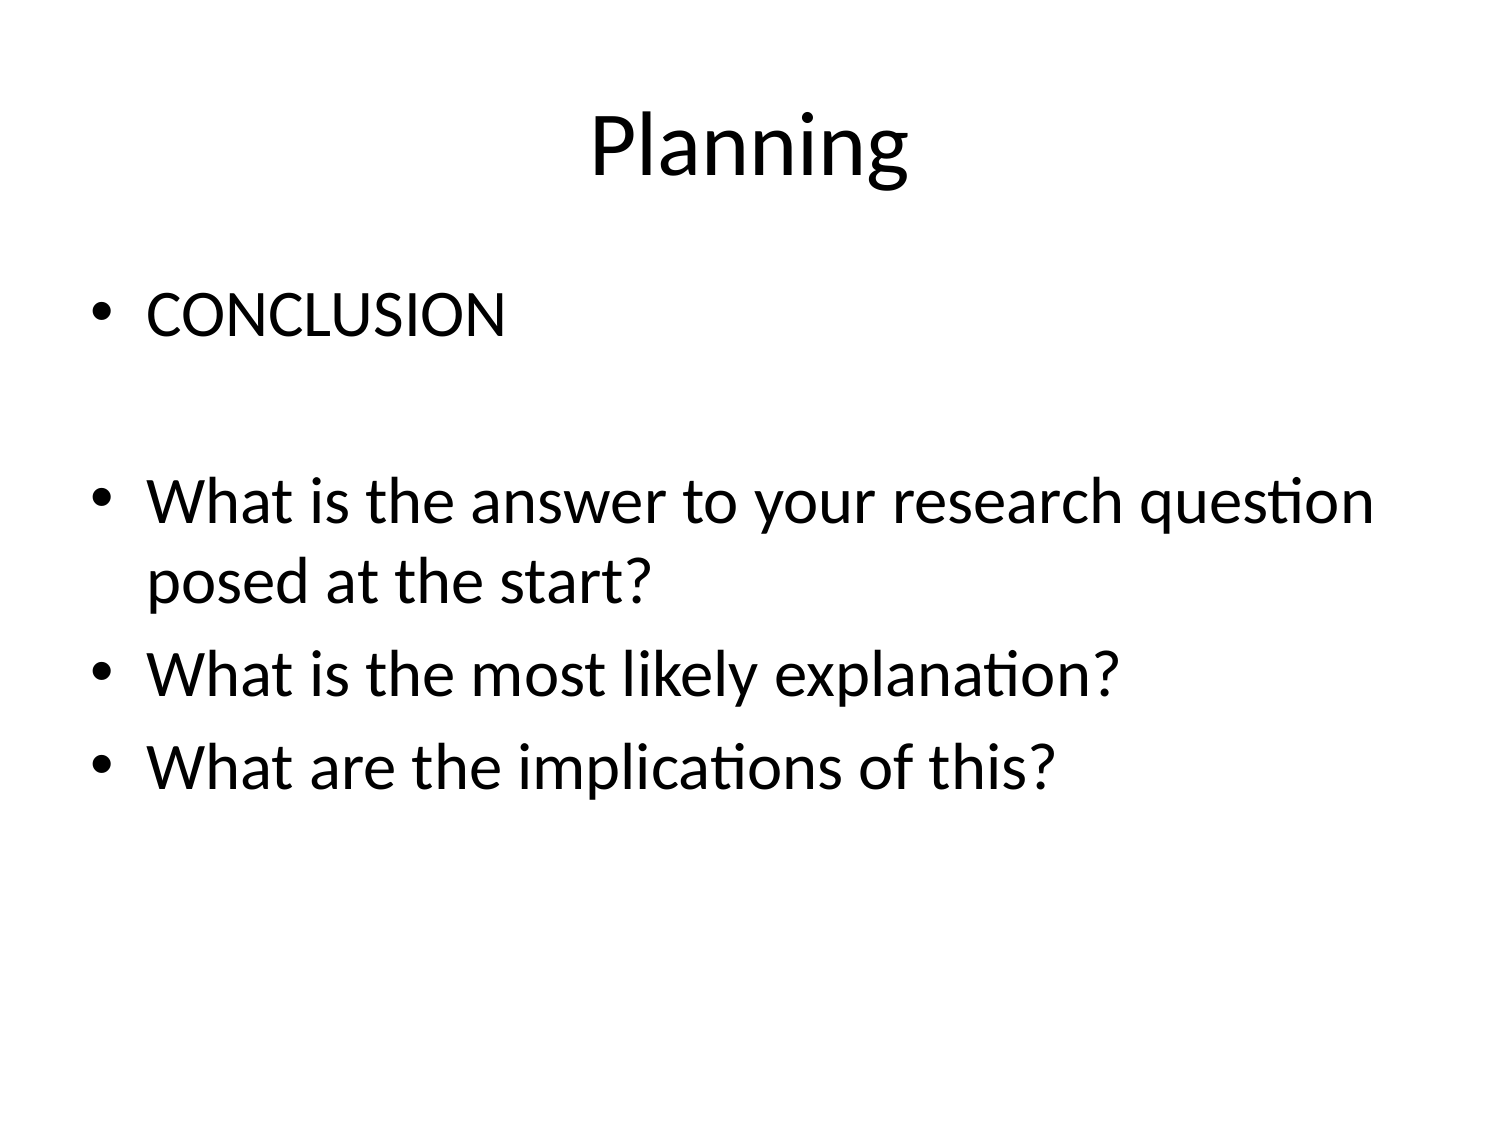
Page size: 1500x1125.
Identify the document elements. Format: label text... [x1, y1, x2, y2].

list CONCLUSION What is the answer to your research question posed at the start? What is the most likely explanation? What are the implications of this? [75, 262, 1425, 1005]
title Planning [75, 45, 1425, 233]
